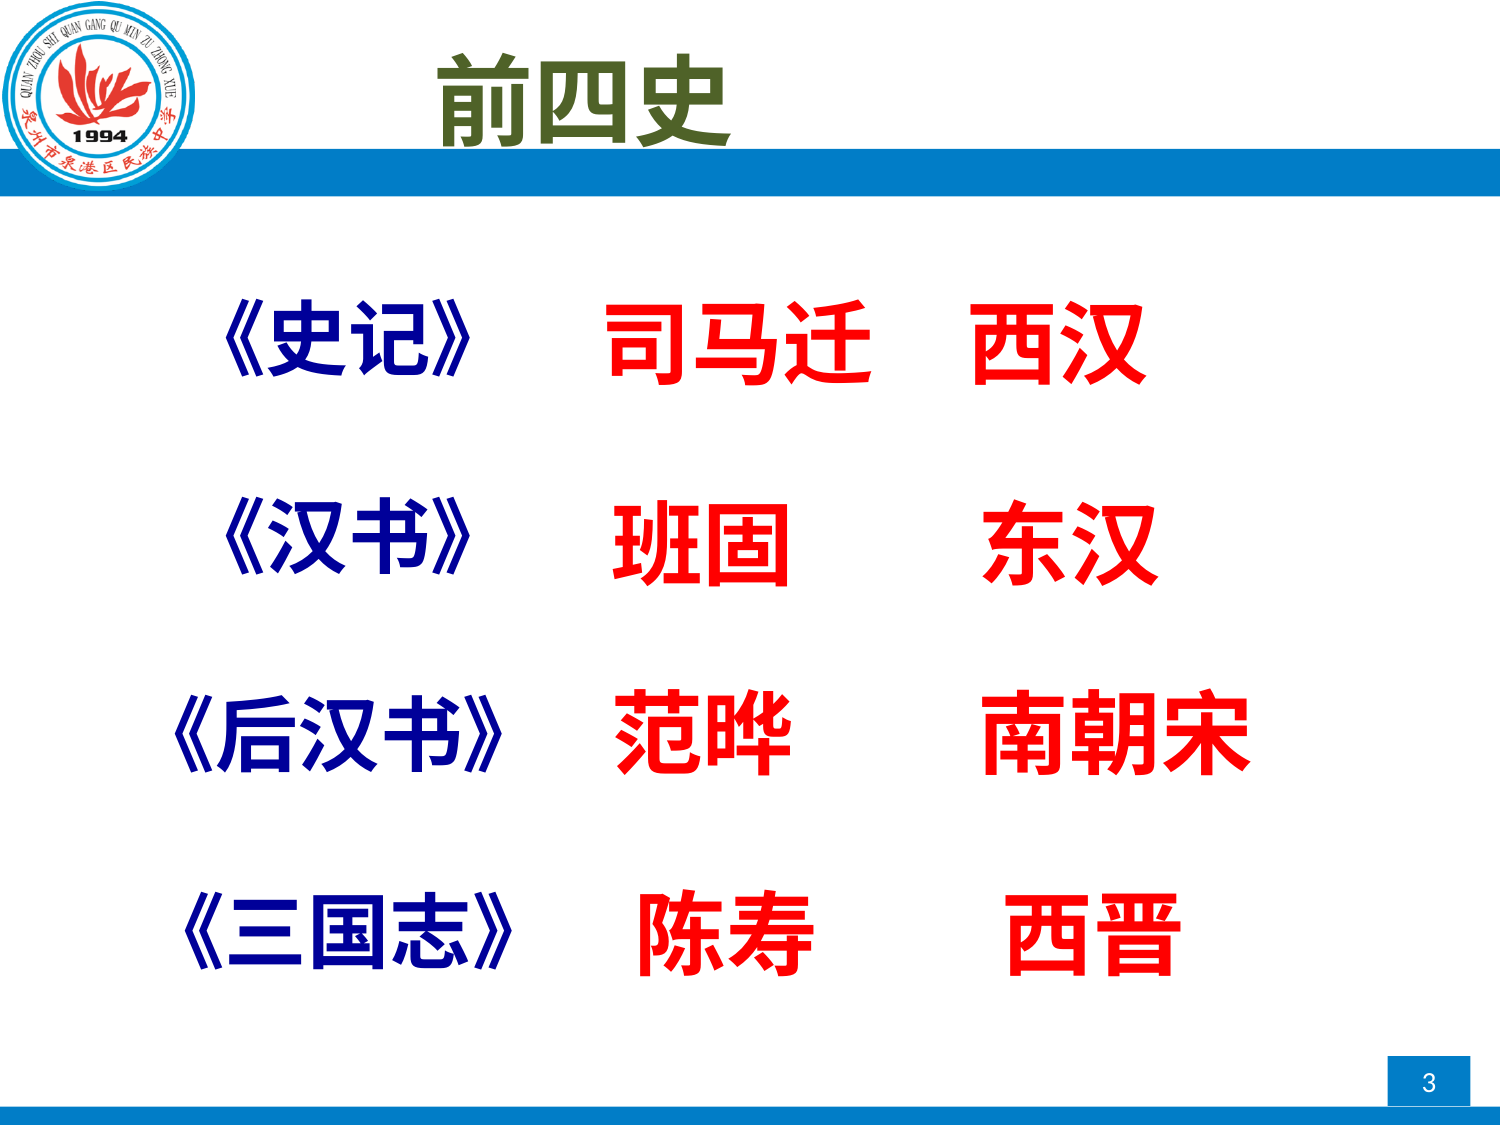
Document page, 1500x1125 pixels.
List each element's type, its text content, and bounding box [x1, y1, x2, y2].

text_box 班固 东汉 [596, 479, 1365, 605]
text_box 范晔 南朝宋 [596, 668, 1365, 794]
picture [120, 114, 195, 191]
picture [2, 1, 88, 86]
text_box 前四史 [419, 30, 892, 166]
title 《史记》 《汉书》 《后汉书》 《三国志》 [112, 278, 585, 988]
picture [2, 107, 78, 191]
text_box 陈寿 西晋 [620, 869, 1388, 995]
text_box 司马迁 西汉 [584, 278, 1353, 404]
picture [110, 1, 195, 79]
picture [9, 6, 189, 186]
